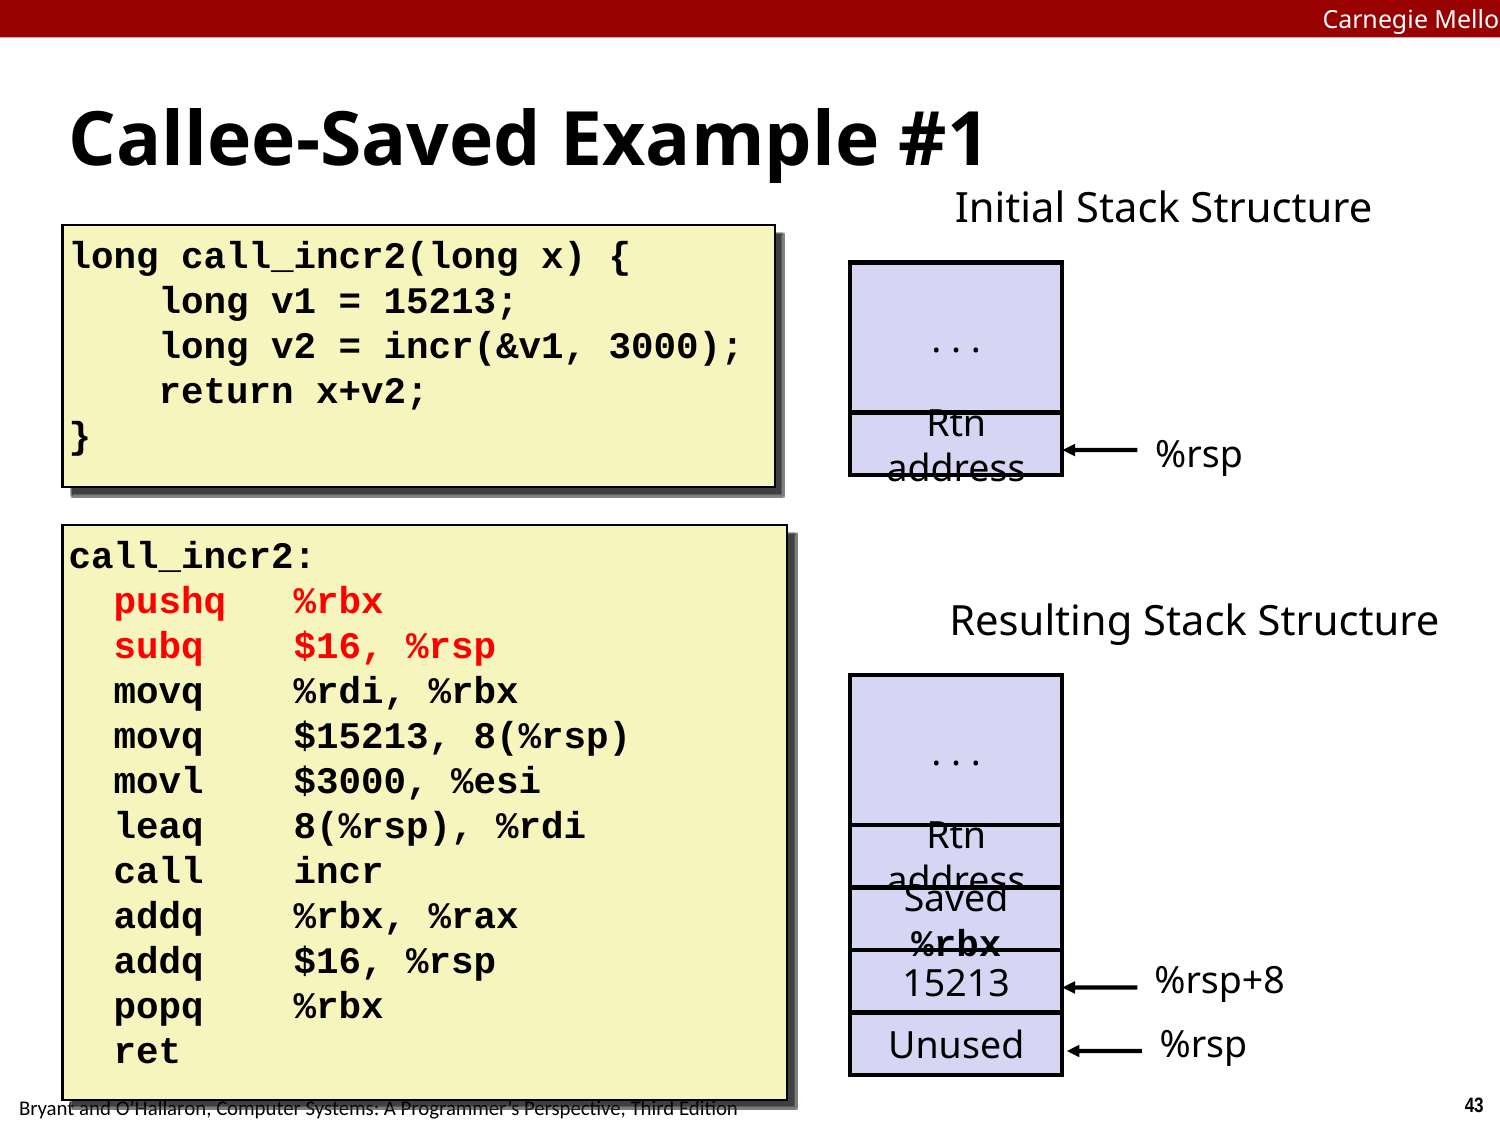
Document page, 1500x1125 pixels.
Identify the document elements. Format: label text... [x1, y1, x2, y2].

text_box Resulting Stack Structure [943, 587, 1446, 650]
text_box [1062, 981, 1138, 994]
title Callee-Saved Example #1 [62, 41, 1438, 230]
text_box Carnegie Mellon [1322, 3, 1500, 33]
text_box Saved %rbx [849, 887, 1063, 950]
text_box Unused [849, 1012, 1063, 1075]
text_box call_incr2: pushq %rbx subq $16, %rsp movq %rdi, %rbx movq $15213, 8(%rsp) movl $3000, %esi leaq 8(%rsp), %rdi call incr addq %rbx, %rax addq $16, %rsp popq %rbx ret [62, 525, 788, 1100]
text_box [1063, 443, 1138, 457]
text_box 15213 [849, 950, 1063, 1012]
text_box . . . [849, 674, 1063, 824]
text_box %rsp [1148, 423, 1250, 482]
text_box %rsp [1153, 1013, 1254, 1071]
text_box [0, 0, 1500, 38]
text_box Rtn address [849, 824, 1063, 887]
text_box %rsp+8 [1148, 949, 1292, 1008]
text_box Initial Stack Structure [948, 174, 1379, 238]
text_box . . . [849, 262, 1063, 412]
text_box long call_incr2(long x) { long v1 = 15213; long v2 = incr(&v1, 3000); return x+v2; } [62, 224, 775, 488]
text_box Rtn address [849, 412, 1063, 475]
text_box [1066, 1044, 1142, 1058]
